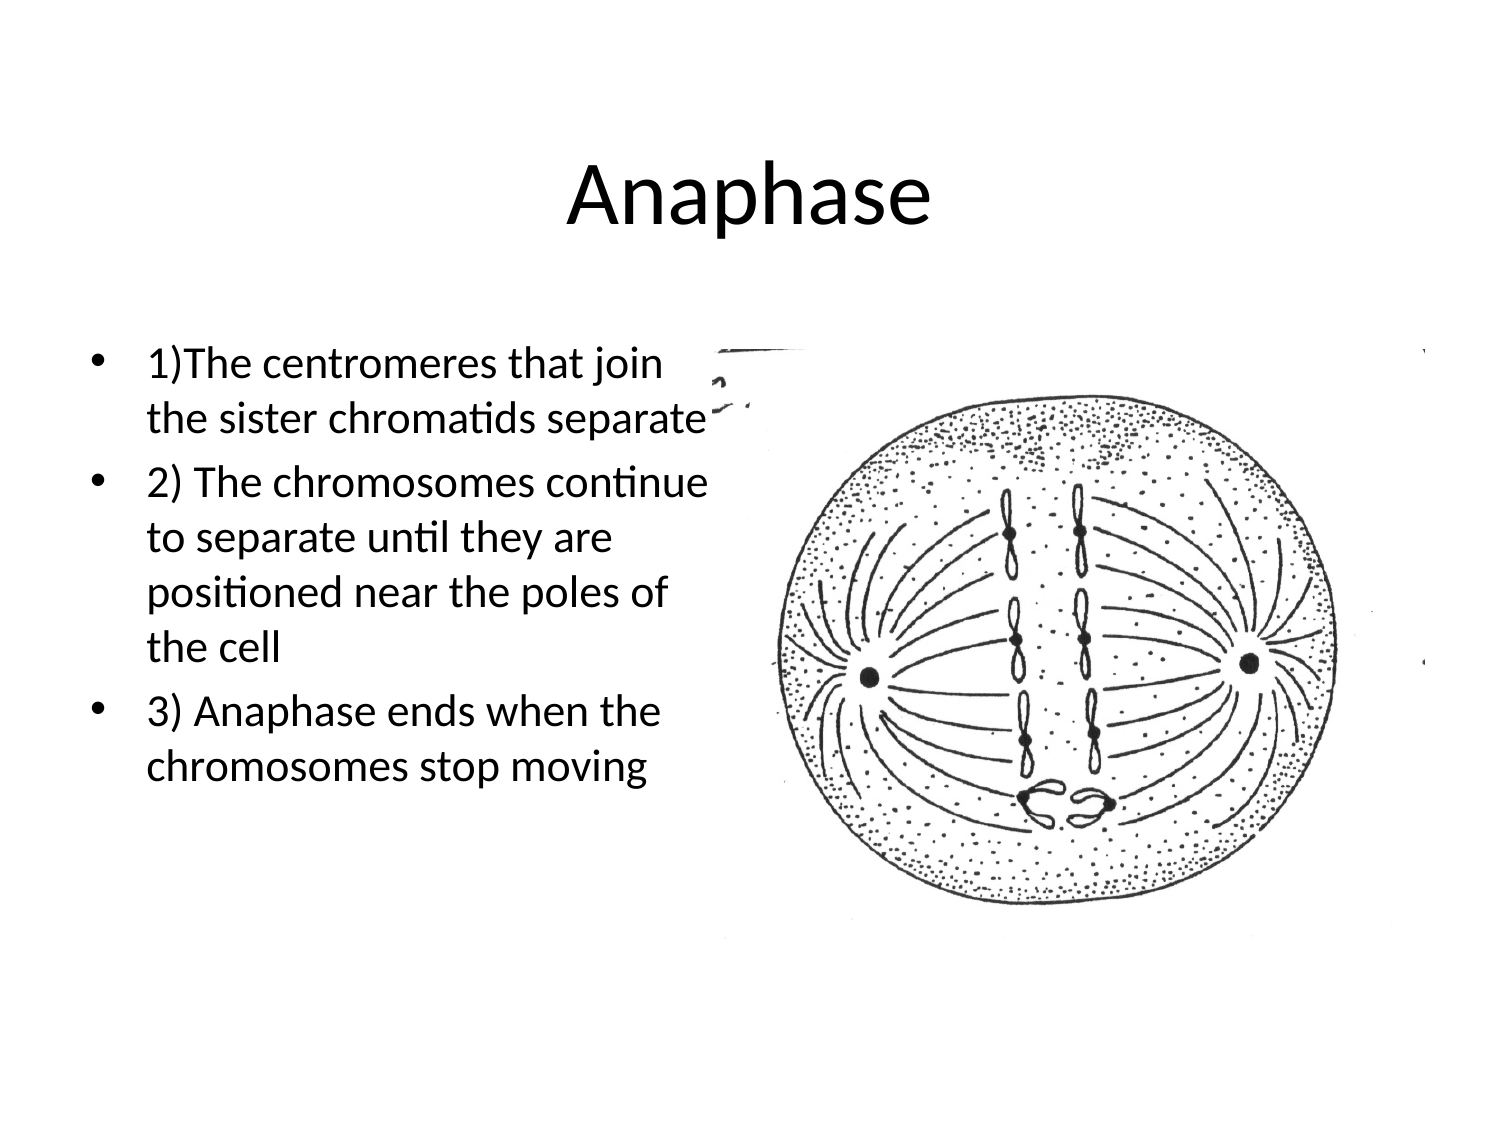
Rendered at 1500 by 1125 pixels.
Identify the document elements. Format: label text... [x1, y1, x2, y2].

list 1)The centromeres that join the sister chromatids separate 2) The chromosomes continue to separate until they are positioned near the poles of the cell 3) Anaphase ends when the chromosomes stop moving [75, 324, 738, 963]
picture [712, 349, 1426, 946]
title Anaphase [75, 75, 1425, 300]
